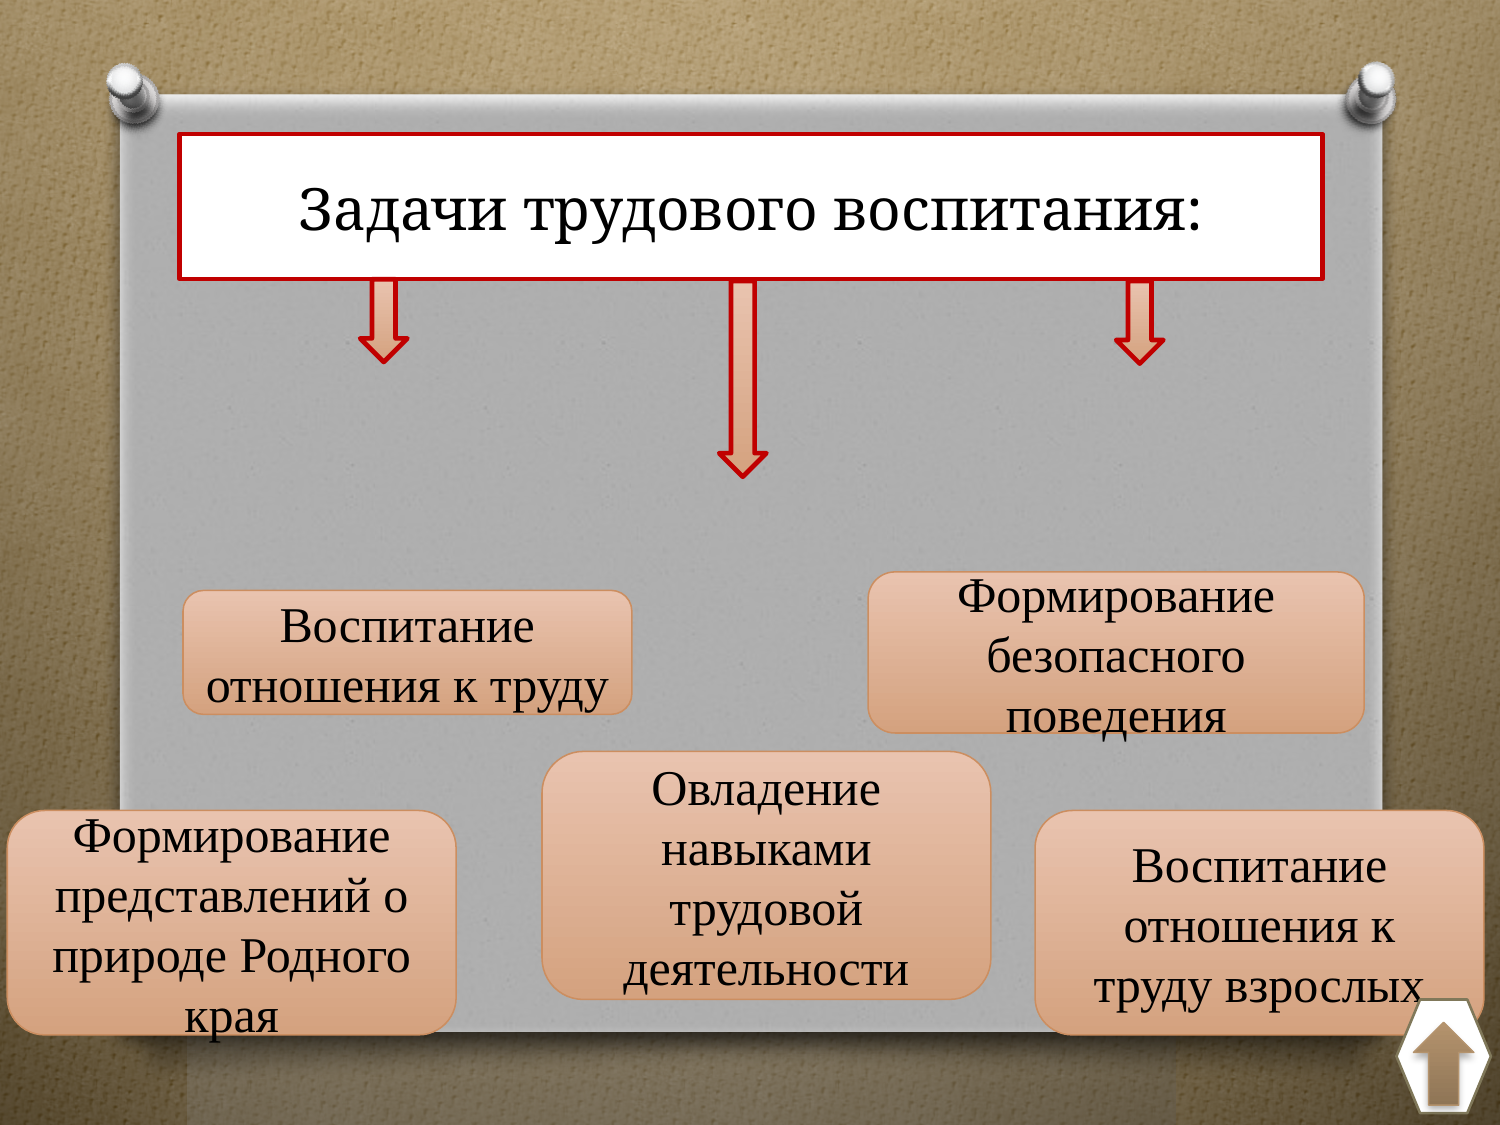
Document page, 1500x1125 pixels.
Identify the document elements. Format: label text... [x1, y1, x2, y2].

text_box Овладение навыками трудовой деятельности [541, 750, 992, 1001]
title Задачи трудового воспитания: [178, 133, 1323, 280]
text_box Воспитание отношения к труду взрослых [1034, 809, 1485, 1036]
text_box Формирование представлений о природе Родного края [6, 809, 457, 1036]
text_box Формирование безопасного поведения [867, 571, 1365, 734]
text_box [1115, 280, 1165, 365]
text_box Воспитание отношения к труду [182, 589, 633, 716]
text_box [718, 280, 768, 478]
picture [75, 29, 198, 153]
picture [1317, 35, 1439, 156]
text_box [1412, 1021, 1475, 1106]
text_box [1395, 998, 1493, 1115]
text_box [359, 278, 409, 363]
